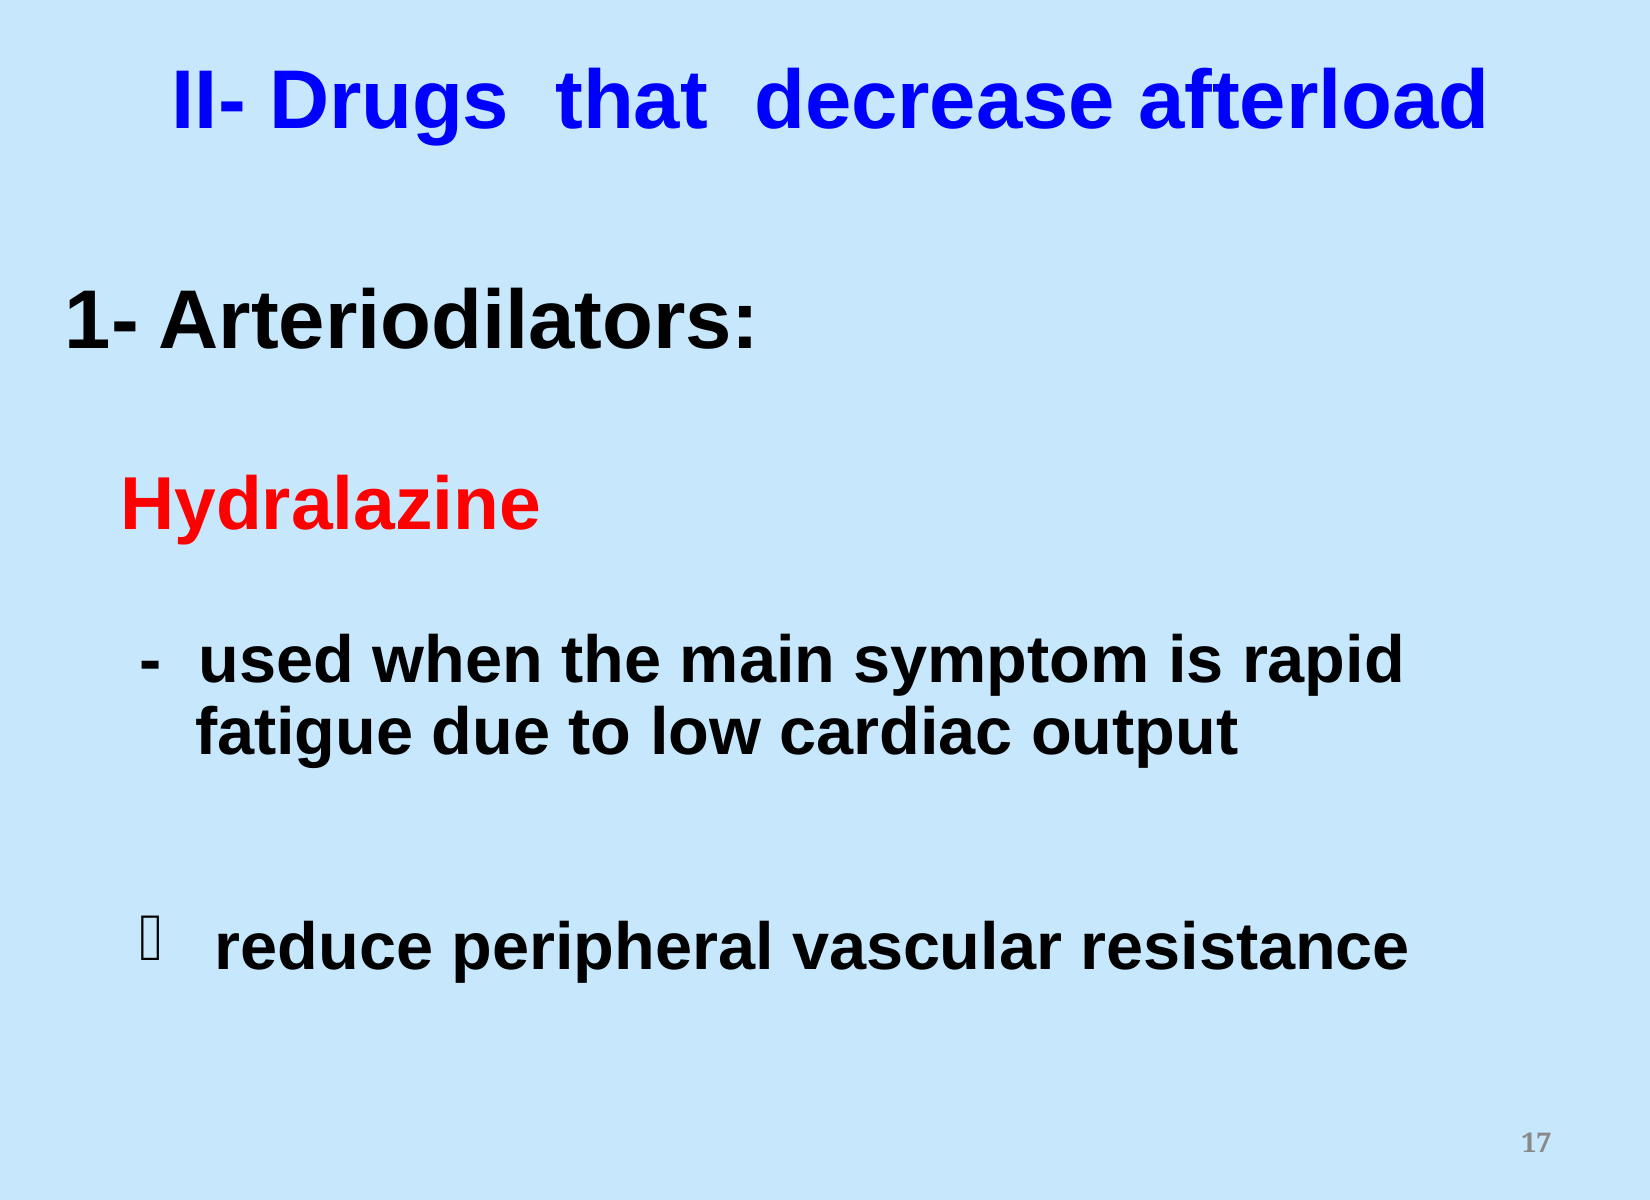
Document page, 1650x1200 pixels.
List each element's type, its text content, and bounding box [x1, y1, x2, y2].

slide_number 17 [1182, 1136, 1568, 1176]
text_box II- Drugs that decrease afterload 1- Arteriodilators: Hydralazine - used when the main symptom is rapid fatigue due to low cardiac output reduce peripheral vascular resistance [49, 37, 1613, 1136]
